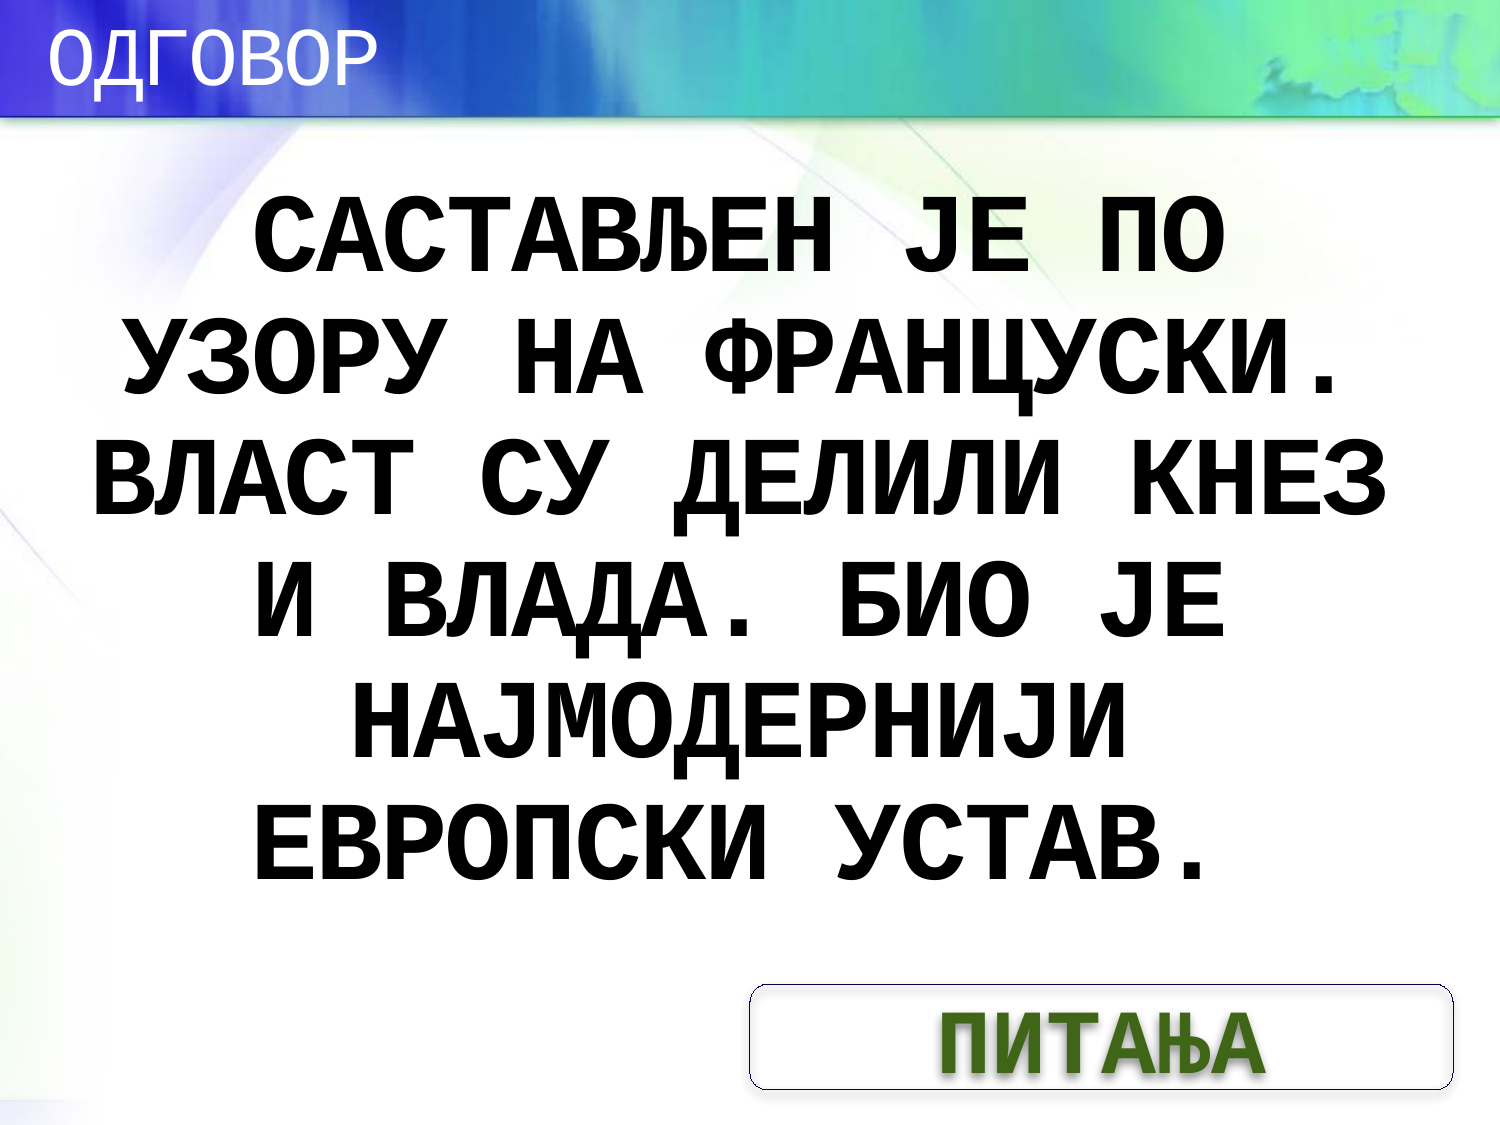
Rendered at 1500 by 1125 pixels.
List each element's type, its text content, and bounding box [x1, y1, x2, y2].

title САСТАВЉЕН ЈЕ ПО УЗОРУ НА ФРАНЦУСКИ. ВЛАСТ СУ ДЕЛИЛИ КНЕЗ И ВЛАДА. БИО ЈЕ НАЈМОДЕРНИЈИ ЕВРОПСКИ УСТАВ. [70, 164, 1407, 914]
text_box ОДГОВОР [46, 0, 774, 118]
text_box ПИТАЊА [749, 984, 1454, 1090]
picture [0, 0, 1500, 1125]
